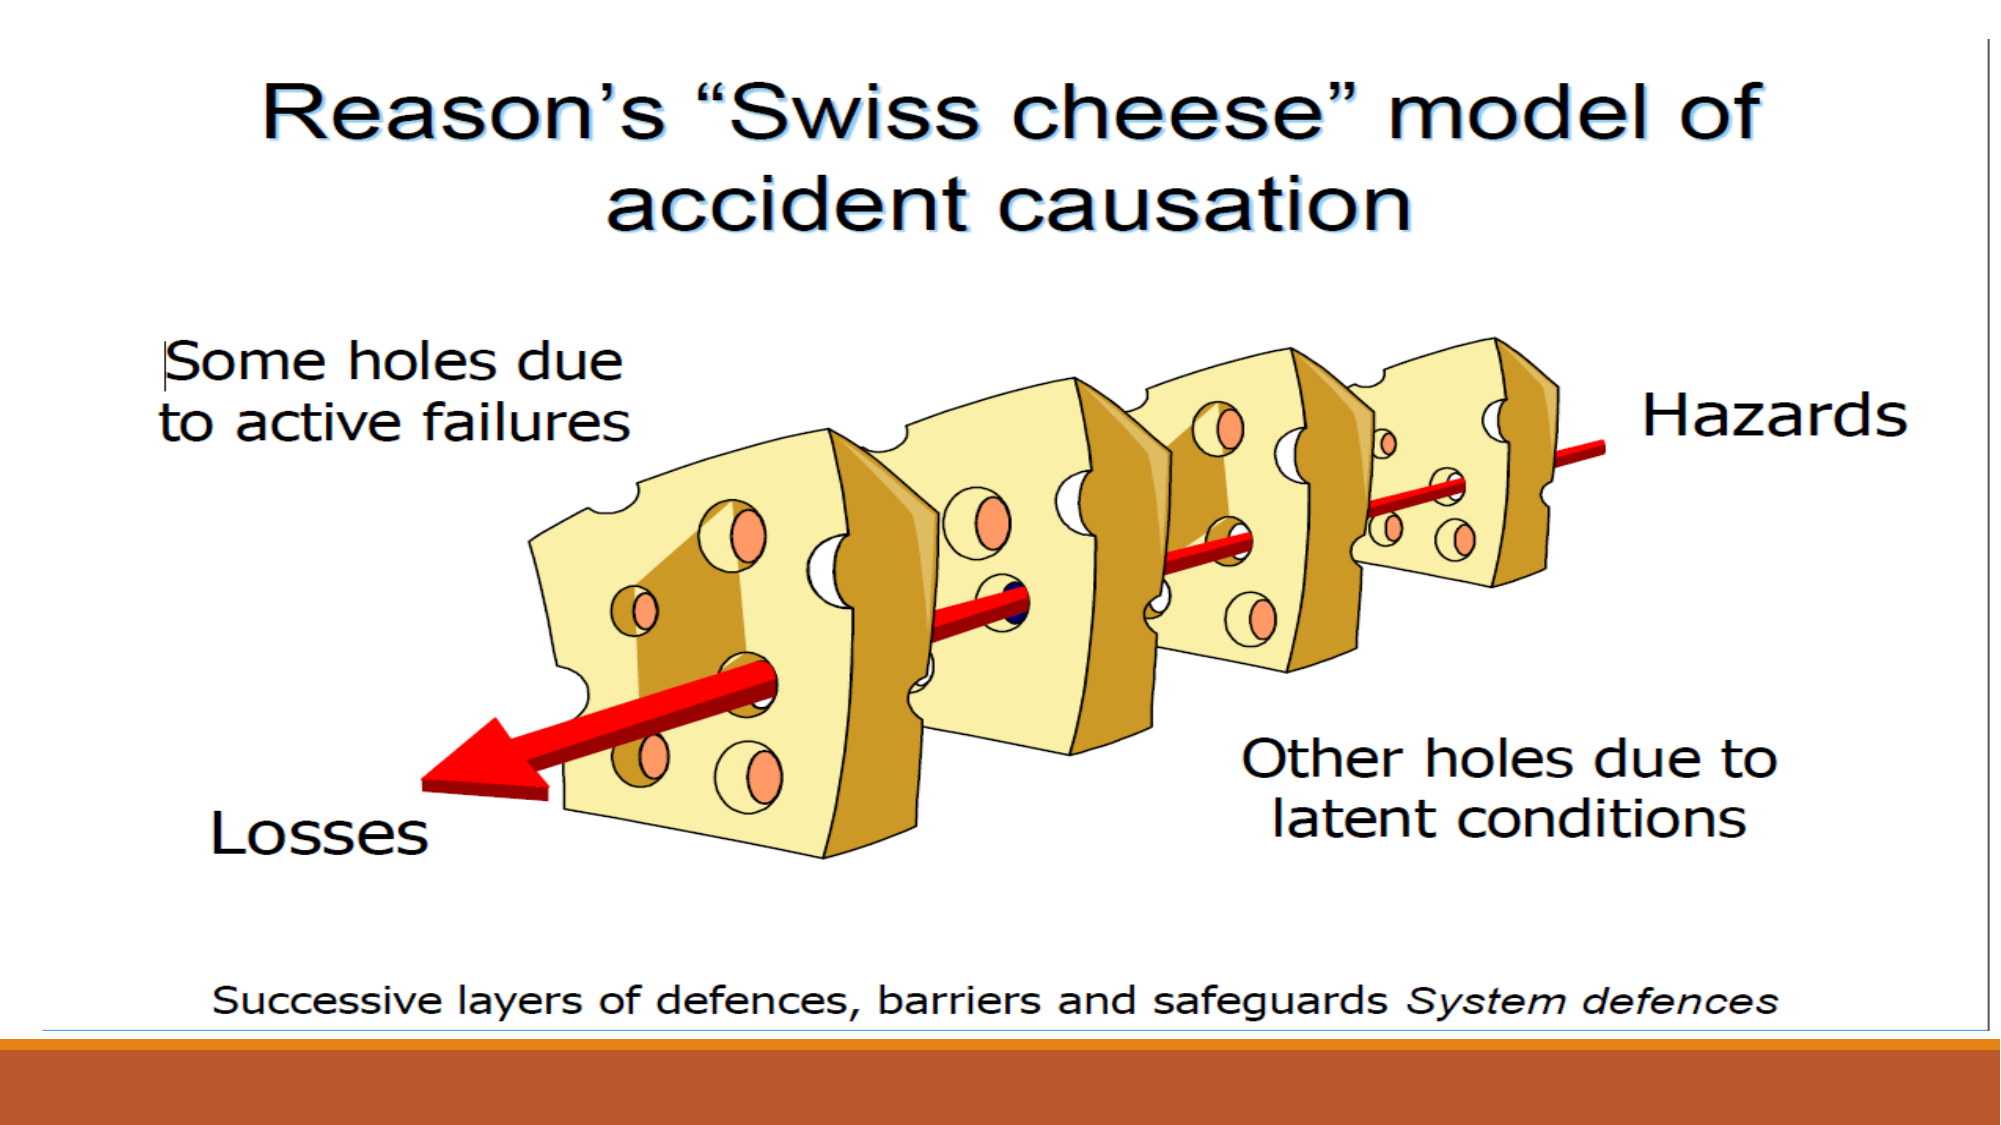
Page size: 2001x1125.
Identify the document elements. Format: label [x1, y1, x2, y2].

list [41, 39, 1991, 1031]
